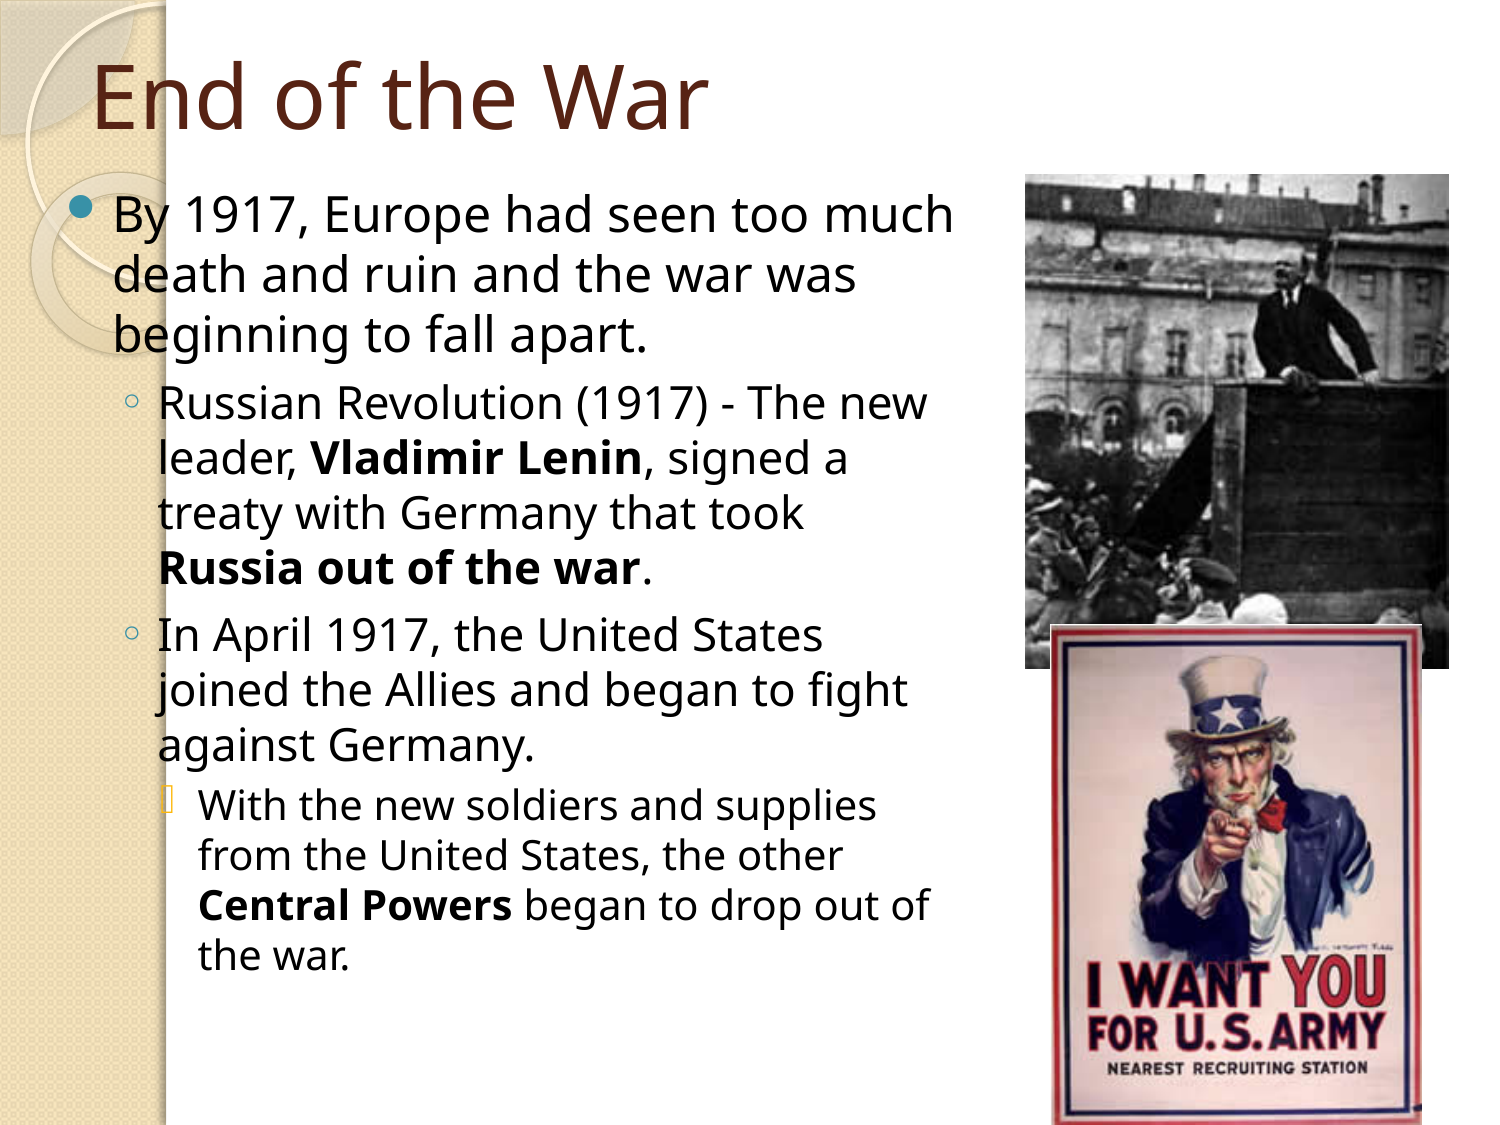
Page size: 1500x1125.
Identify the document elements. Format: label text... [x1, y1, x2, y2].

title End of the War [75, 0, 1425, 188]
picture [1024, 174, 1449, 1125]
list By 1917, Europe had seen too much death and ruin and the war was beginning to fall apart. Russian Revolution (1917) - The new leader, Vladimir Lenin, signed a treaty with Germany that took Russia out of the war. In April 1917, the United States joined the Allies and began to fight against Germany. With the new soldiers and supplies from the United States, the other Central Powers began to drop out of the war. [37, 174, 975, 1100]
